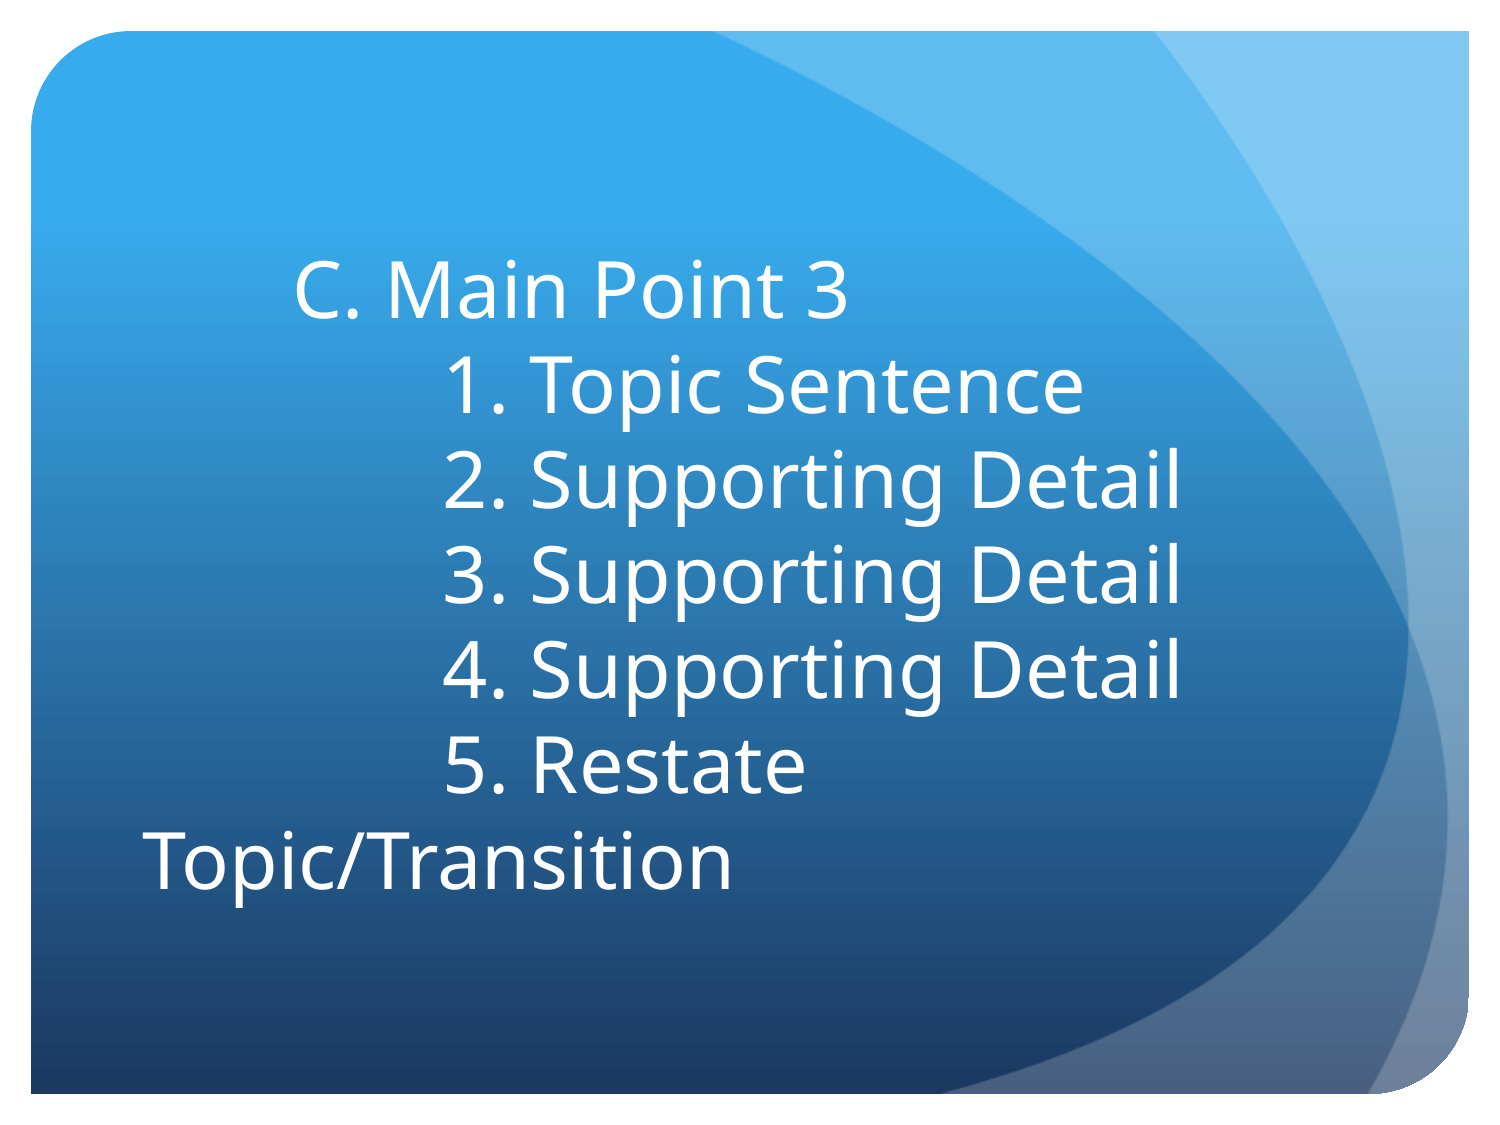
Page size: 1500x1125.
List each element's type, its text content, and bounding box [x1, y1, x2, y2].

picture [24, 30, 1473, 1094]
title C. Main Point 3 1. Topic Sentence 2. Supporting Detail 3. Supporting Detail 4. Supporting Detail 5. Restate Topic/Transition [127, 62, 1425, 913]
